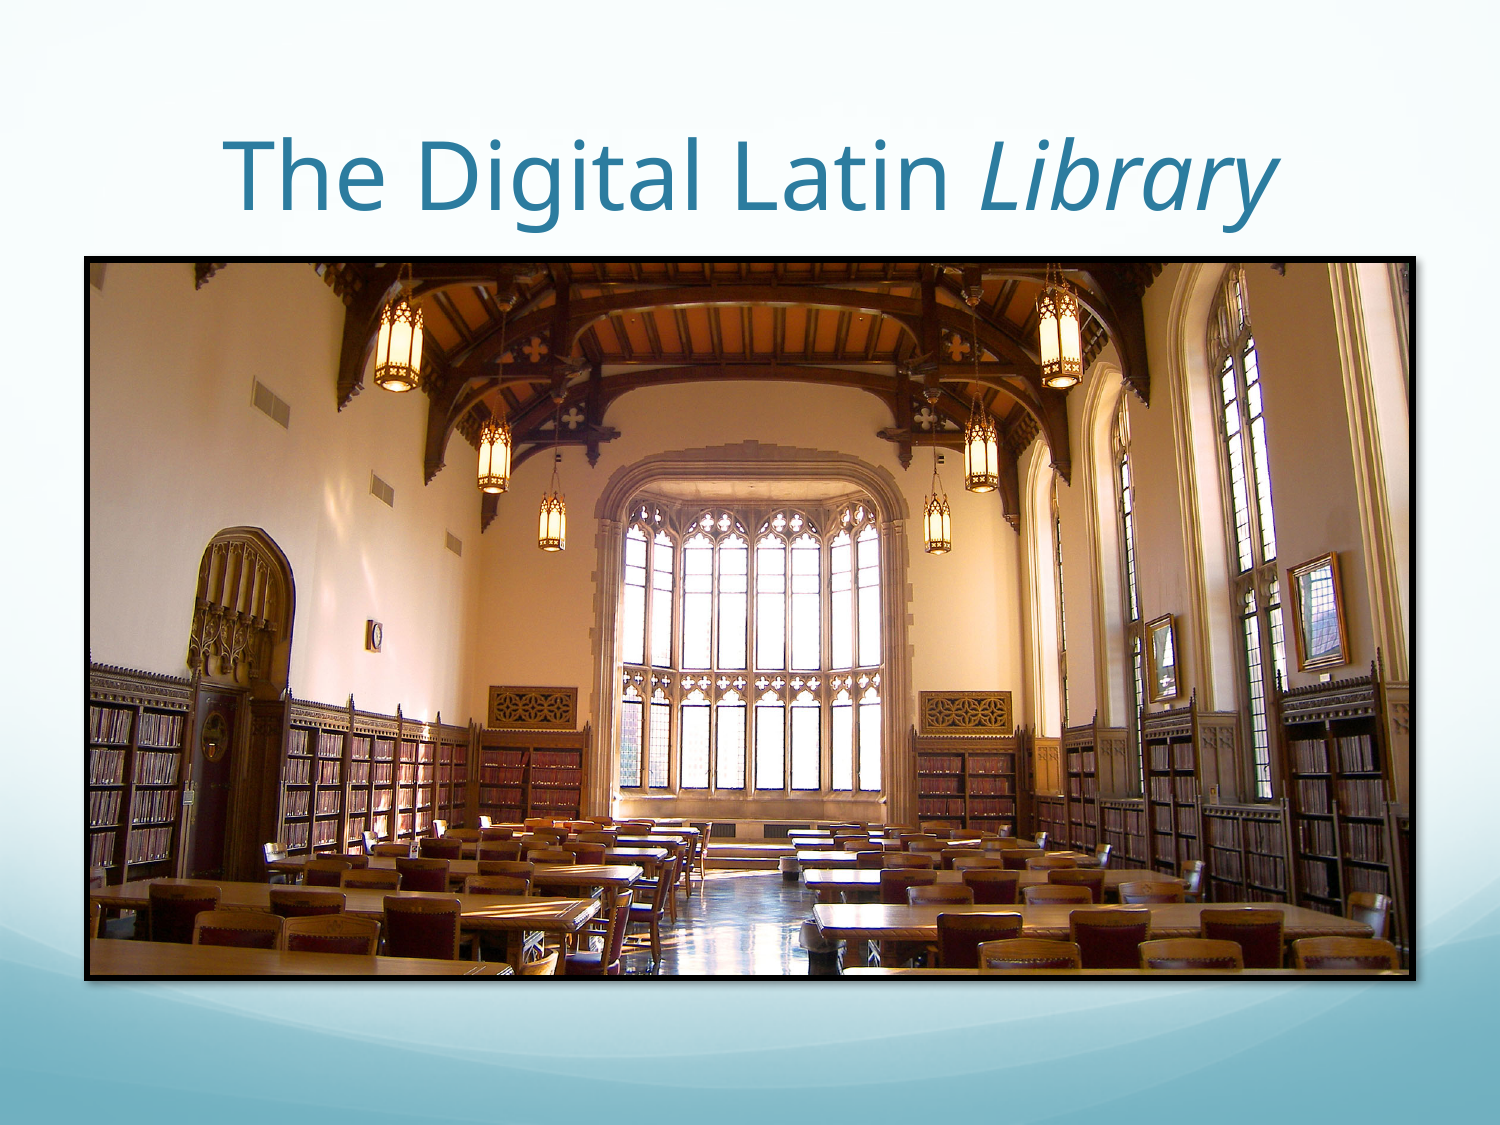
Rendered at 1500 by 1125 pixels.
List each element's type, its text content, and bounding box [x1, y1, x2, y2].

title The Digital Latin Library [90, 17, 1410, 237]
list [89, 261, 1410, 976]
